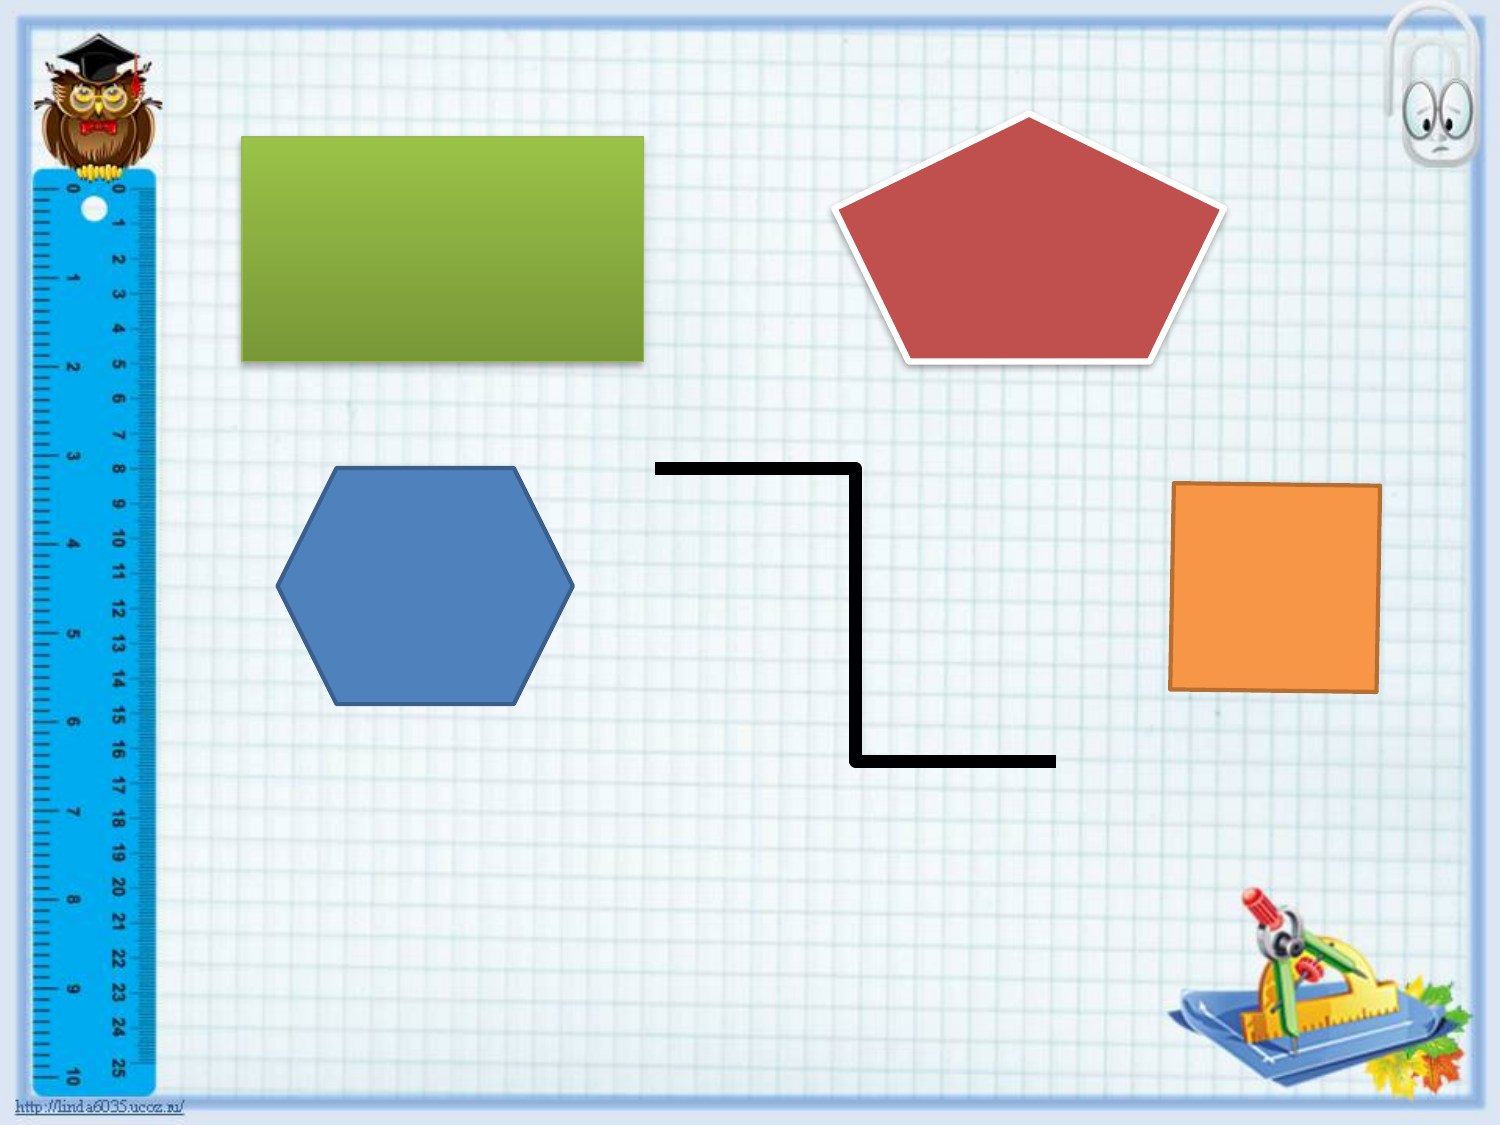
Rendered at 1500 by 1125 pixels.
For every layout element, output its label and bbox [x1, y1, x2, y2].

text_box [1168, 481, 1383, 695]
text_box [275, 465, 575, 707]
text_box [831, 110, 1227, 365]
text_box [654, 468, 1057, 762]
text_box [241, 136, 644, 362]
picture [0, 0, 1500, 1125]
